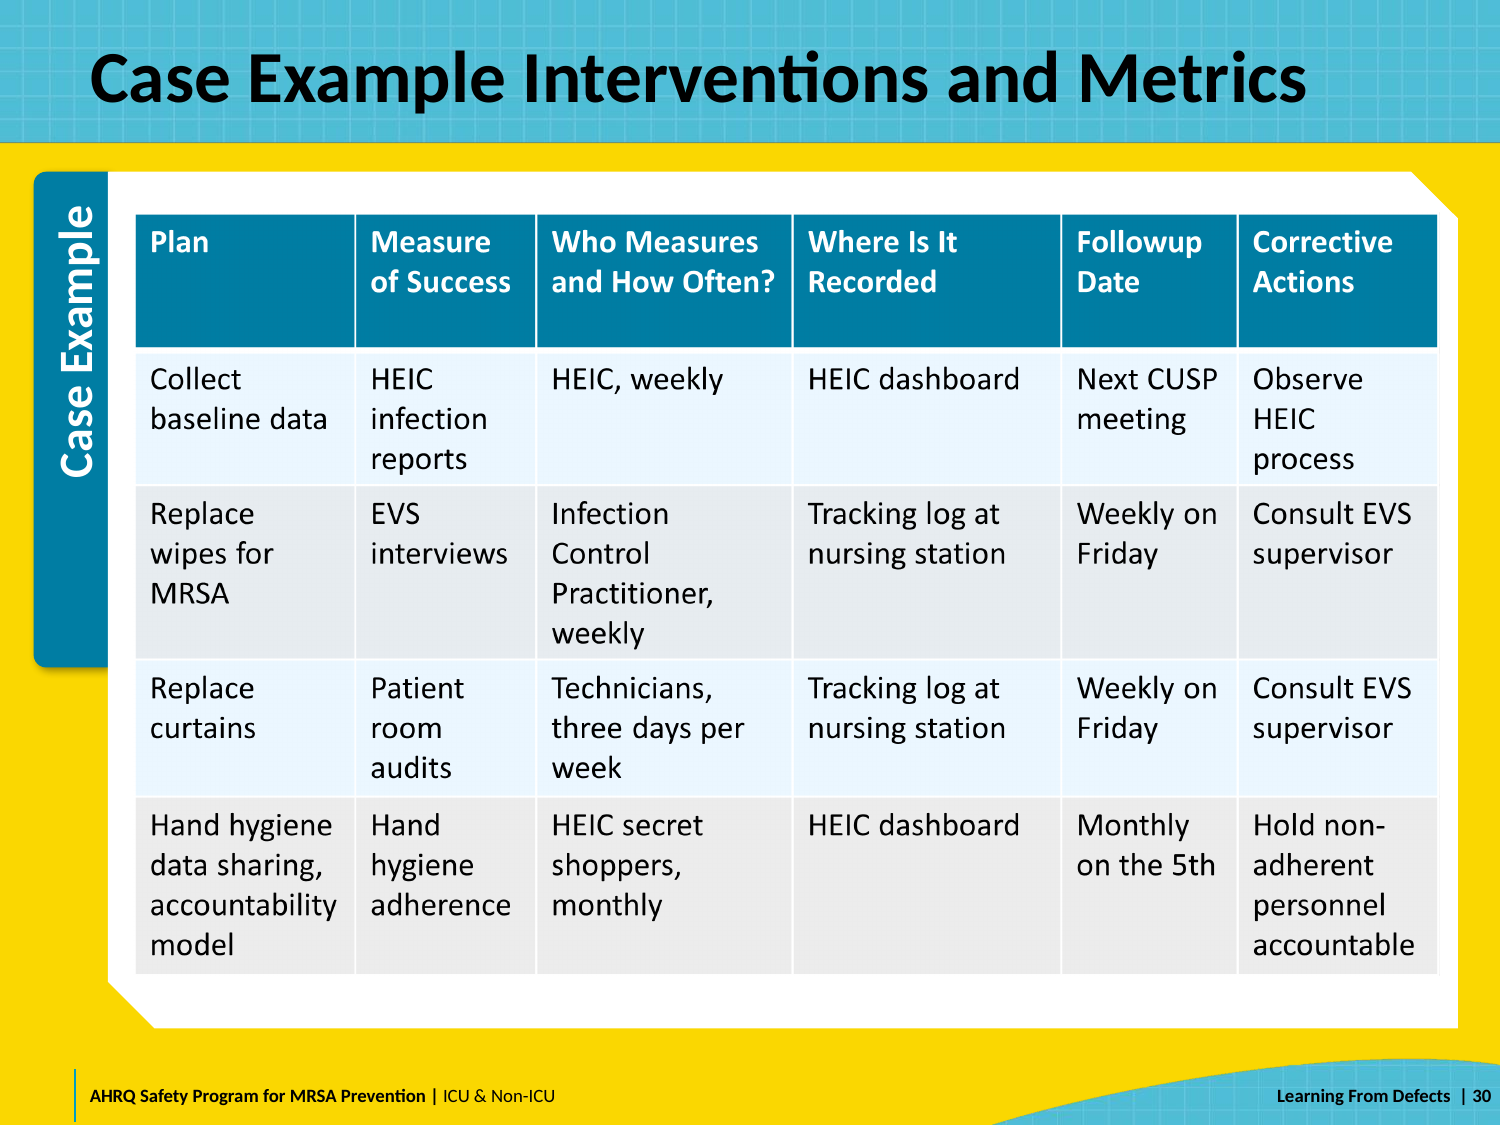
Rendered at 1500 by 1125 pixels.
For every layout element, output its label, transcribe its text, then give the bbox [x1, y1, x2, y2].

slide_number | 30 [1455, 1065, 1500, 1125]
picture [0, 0, 1500, 1125]
title Case Example Interventions and Metrics [75, 0, 1500, 150]
